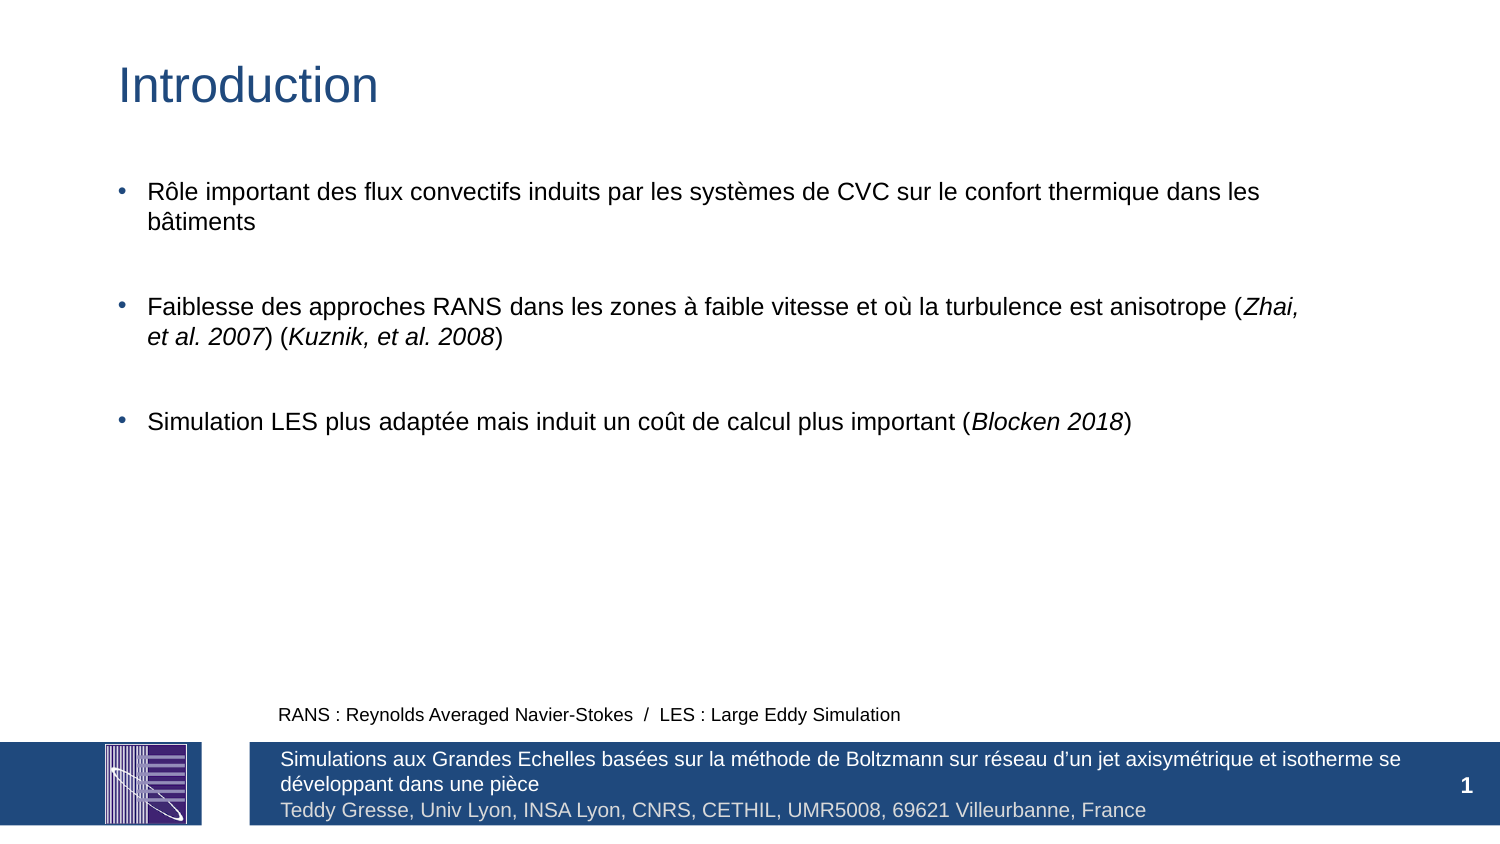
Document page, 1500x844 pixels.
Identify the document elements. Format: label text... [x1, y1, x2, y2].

text_box Simulations aux Grandes Echelles basées sur la méthode de Boltzmann sur réseau d’un jet axisymétrique et isotherme se développant dans une pièce [265, 752, 1471, 788]
text_box 1 [1445, 763, 1478, 806]
title Introduction [103, 45, 1397, 127]
picture [105, 744, 187, 824]
text_box RANS : Reynolds Averaged Navier-Stokes / LES : Large Eddy Simulation [263, 695, 1382, 733]
list Rôle important des flux convectifs induits par les systèmes de CVC sur le confort thermique dans les bâtiments Faiblesse des approches RANS dans les zones à faible vitesse et où la turbulence est anisotrope (Zhai, et al. 2007) (Kuznik, et al. 2008) Simulation LES plus adaptée mais induit un coût de calcul plus important (Blocken 2018) [103, 138, 1337, 706]
text_box Teddy Gresse, Univ Lyon, INSA Lyon, CNRS, CETHIL, UMR5008, 69621 Villeurbanne, France [265, 789, 1471, 825]
